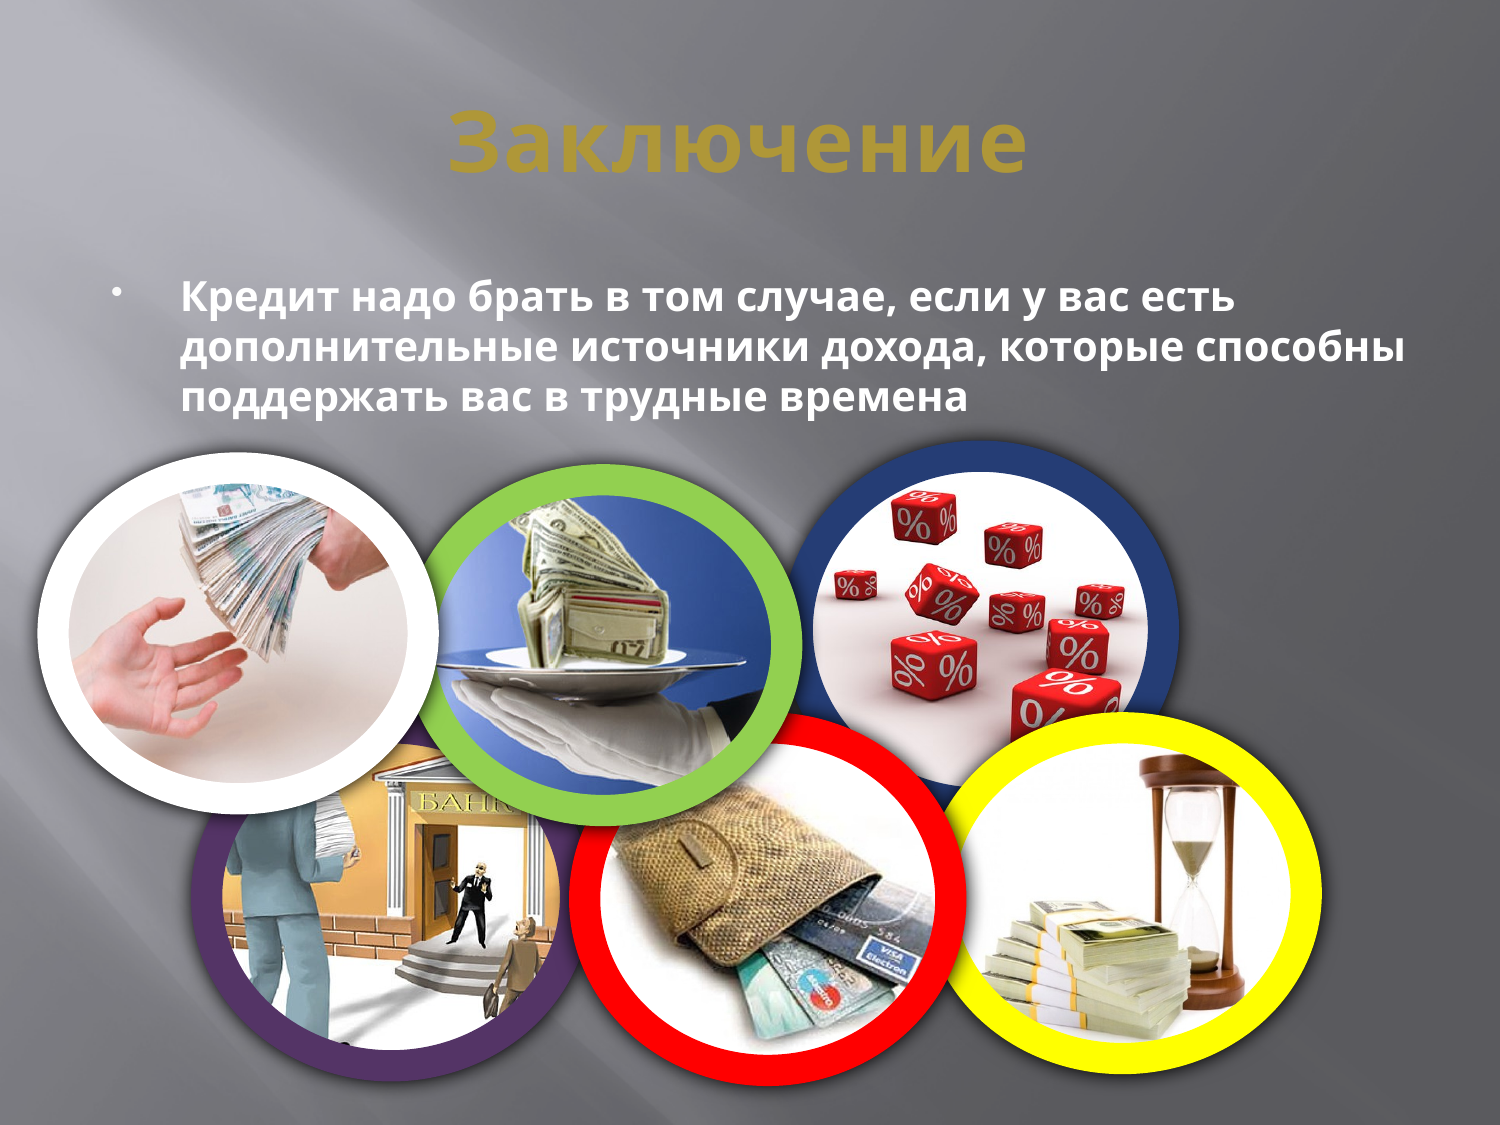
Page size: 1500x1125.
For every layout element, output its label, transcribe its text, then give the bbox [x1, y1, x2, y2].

list Кредит надо брать в том случае, если у вас есть дополнительные источники дохода, которые способны поддержать вас в трудные времена [75, 262, 1425, 1035]
picture [52, 455, 1307, 1071]
title Заключение [75, 45, 1425, 233]
